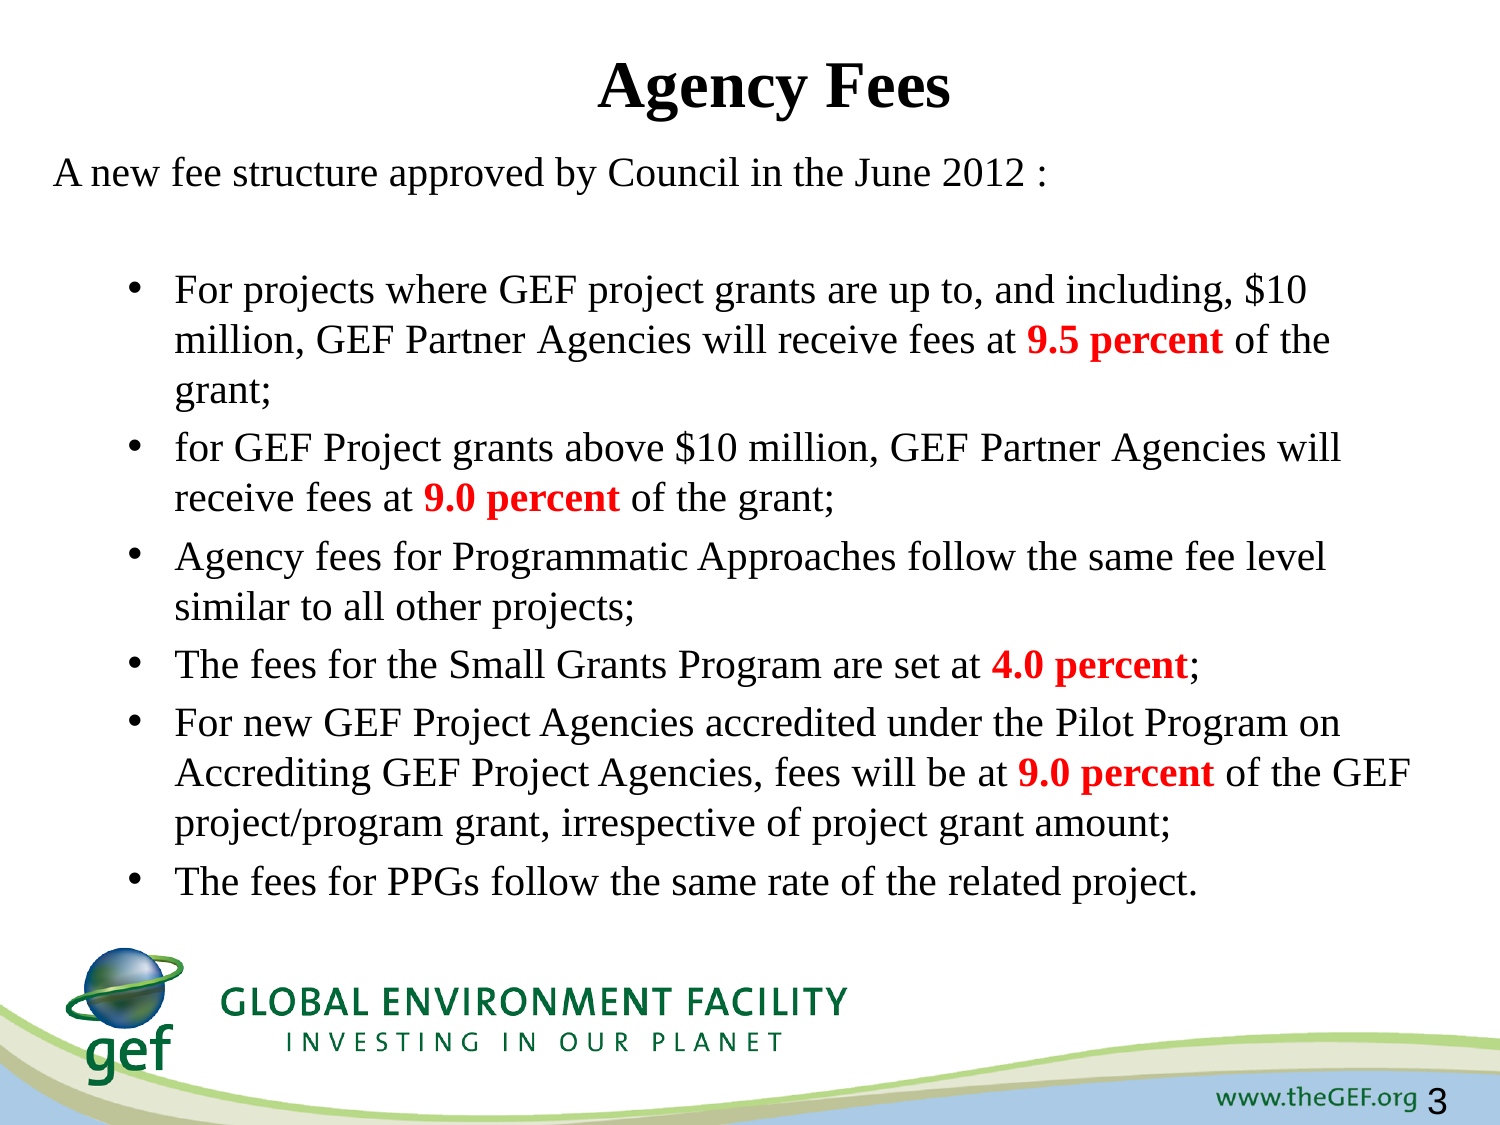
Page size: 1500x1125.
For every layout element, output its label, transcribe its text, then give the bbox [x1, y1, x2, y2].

list A new fee structure approved by Council in the June 2012 : For projects where GEF project grants are up to, and including, $10 million, GEF Partner Agencies will receive fees at 9.5 percent of the grant; for GEF Project grants above $10 million, GEF Partner Agencies will receive fees at 9.0 percent of the grant; Agency fees for Programmatic Approaches follow the same fee level similar to all other projects; The fees for the Small Grants Program are set at 4.0 percent; For new GEF Project Agencies accredited under the Pilot Program on Accrediting GEF Project Agencies, fees will be at 9.0 percent of the GEF project/program grant, irrespective of project grant amount; The fees for PPGs follow the same rate of the related project. [37, 137, 1451, 926]
title Agency Fees [262, 24, 1288, 137]
picture [0, 920, 1500, 1125]
